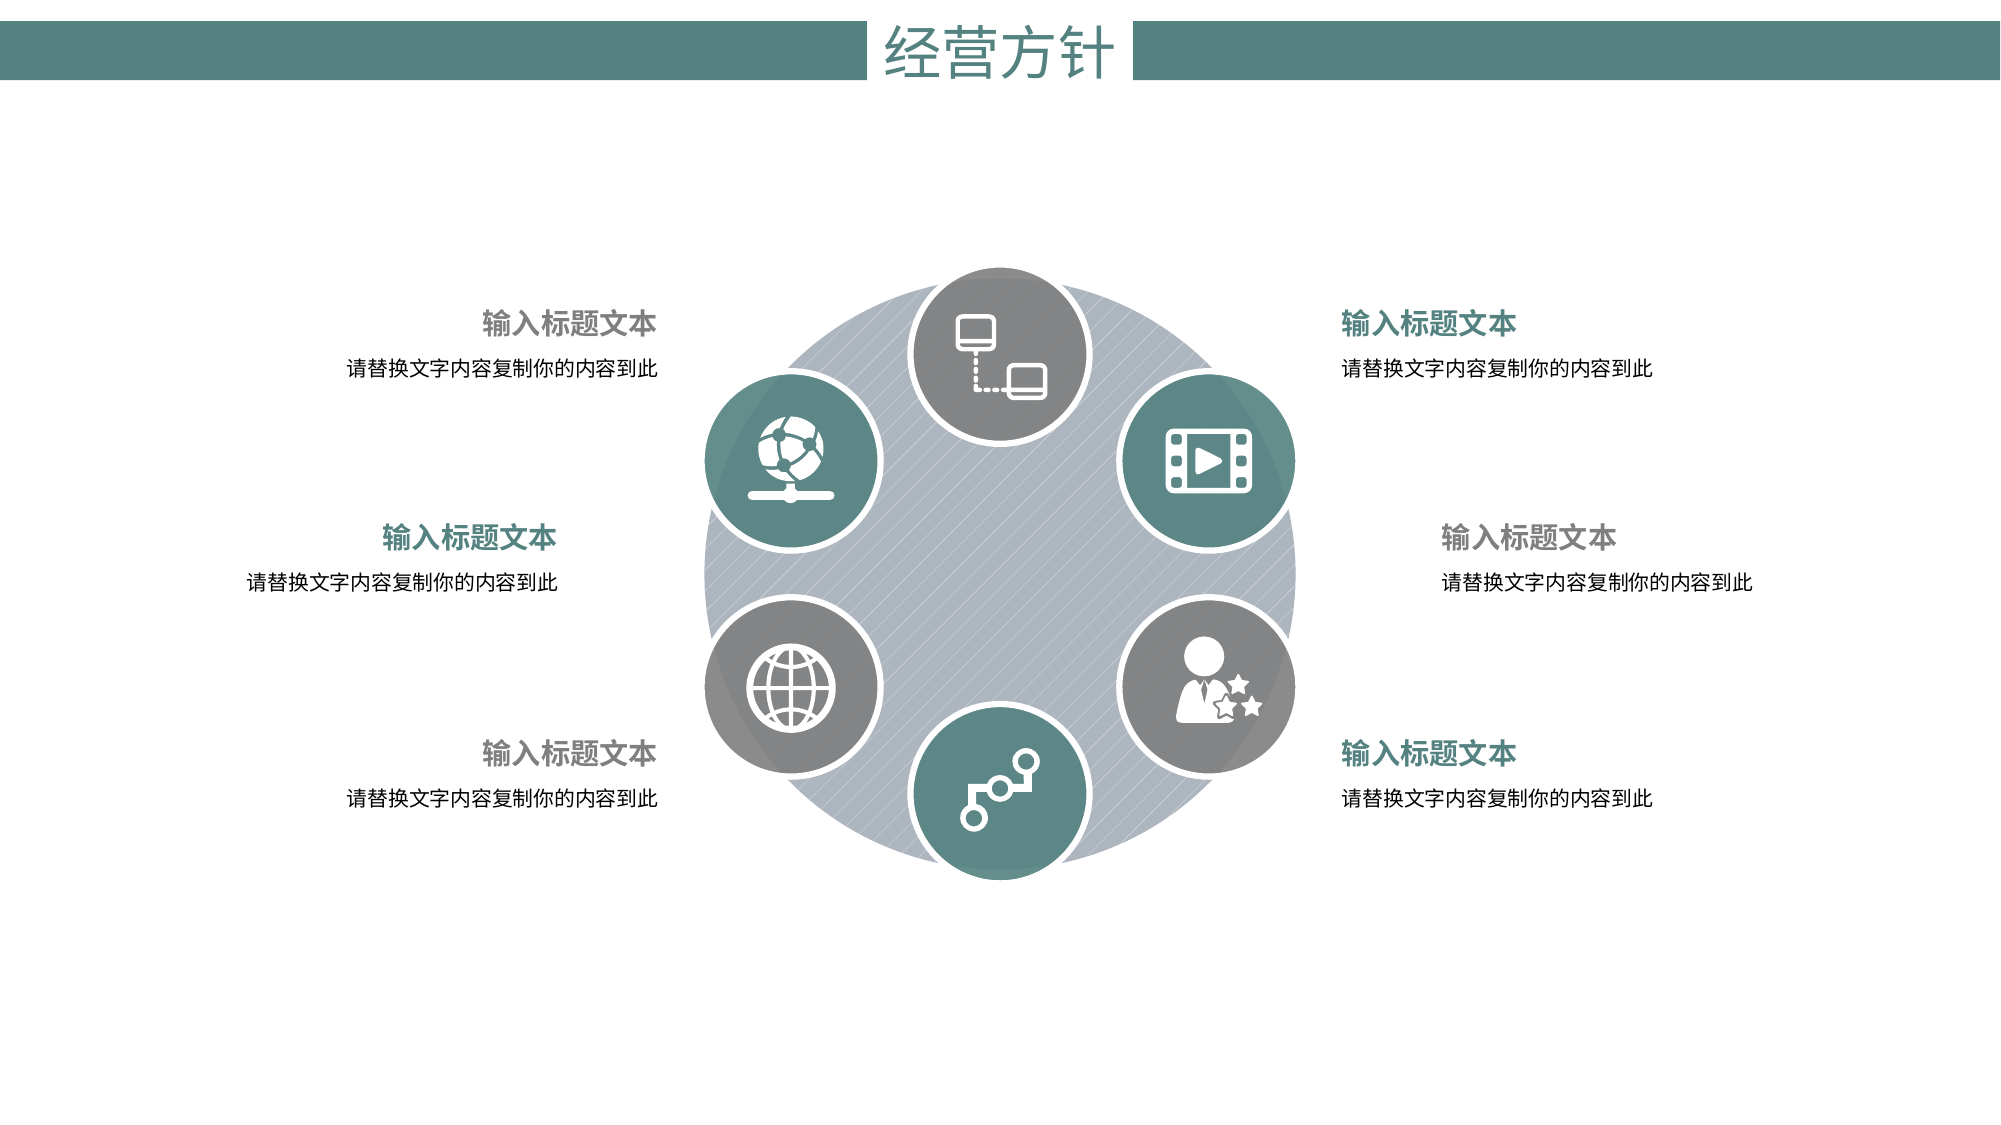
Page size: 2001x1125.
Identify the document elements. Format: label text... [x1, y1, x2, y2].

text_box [910, 264, 1090, 444]
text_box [172, 734, 659, 843]
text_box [1341, 734, 1828, 843]
text_box [703, 291, 1297, 857]
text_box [172, 519, 559, 627]
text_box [701, 597, 881, 777]
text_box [1341, 305, 1828, 413]
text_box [701, 371, 881, 551]
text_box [910, 704, 1090, 884]
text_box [1119, 371, 1299, 551]
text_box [1119, 597, 1299, 777]
title 经营方针 [867, 8, 1133, 95]
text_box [1441, 519, 1828, 627]
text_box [172, 305, 659, 413]
